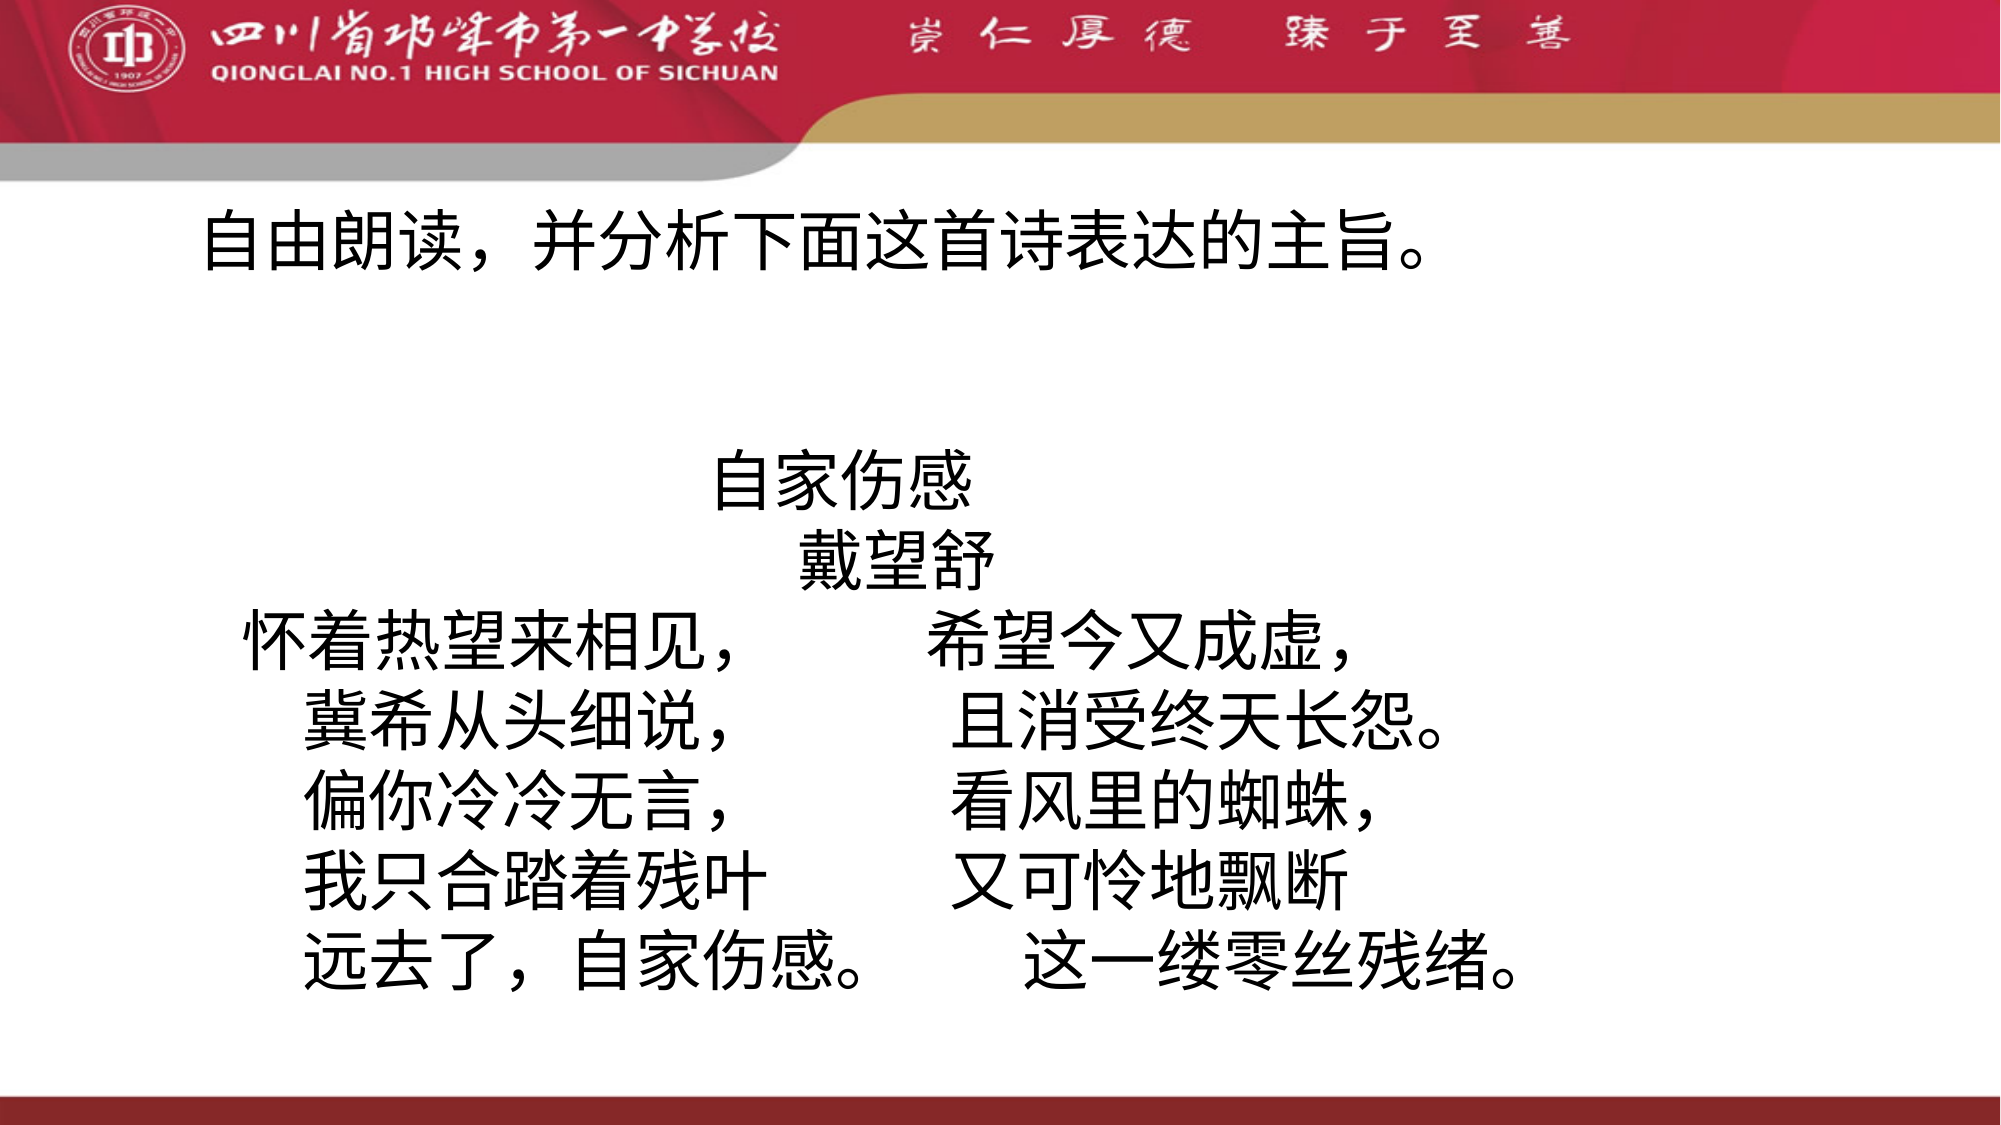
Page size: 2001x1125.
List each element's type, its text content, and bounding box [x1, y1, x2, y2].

picture [0, 0, 2001, 1125]
text_box 自由朗读，并分析下面这首诗表达的主旨。 自家伤感 戴望舒 怀着热望来相见， 希望今又成虚， 冀希从头细说， 且消受终天长怨。 偏你冷冷无言， 看风里的蜘蛛， 我只合踏着残叶 又可怜地飘断 远去了，自家伤感。 这一缕零丝残绪。 [182, 191, 1900, 1006]
